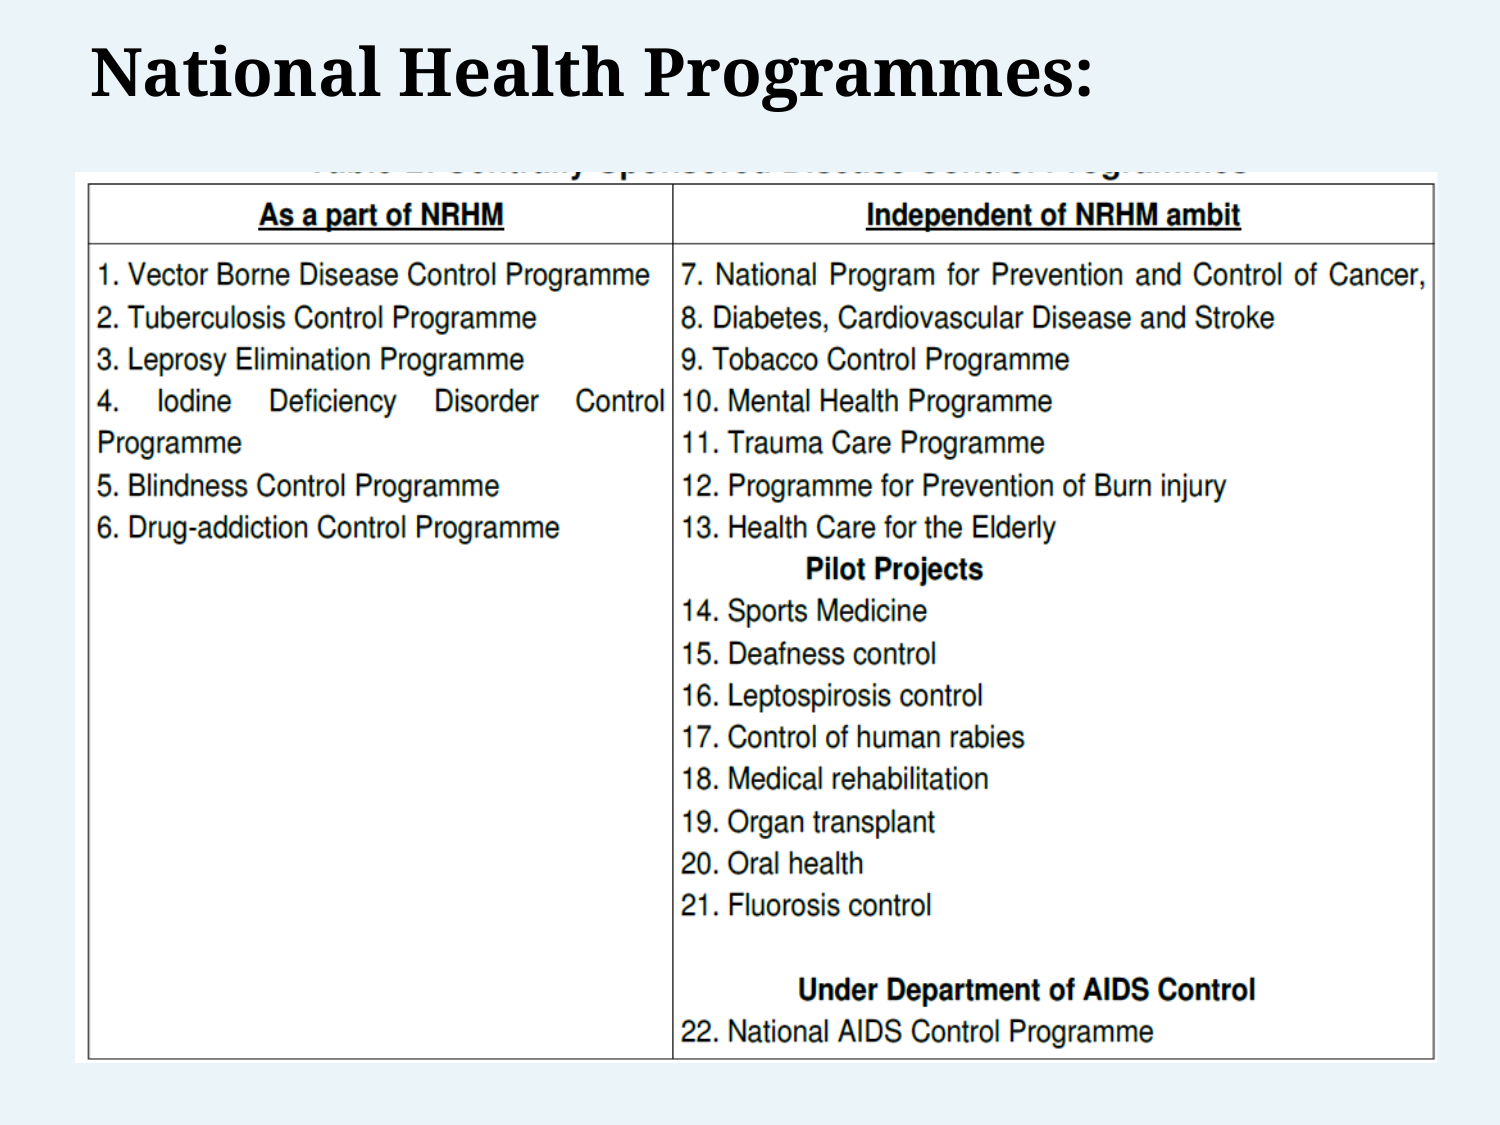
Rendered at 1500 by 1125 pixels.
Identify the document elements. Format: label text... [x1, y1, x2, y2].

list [74, 171, 1438, 1063]
title National Health Programmes: [75, 45, 1400, 170]
